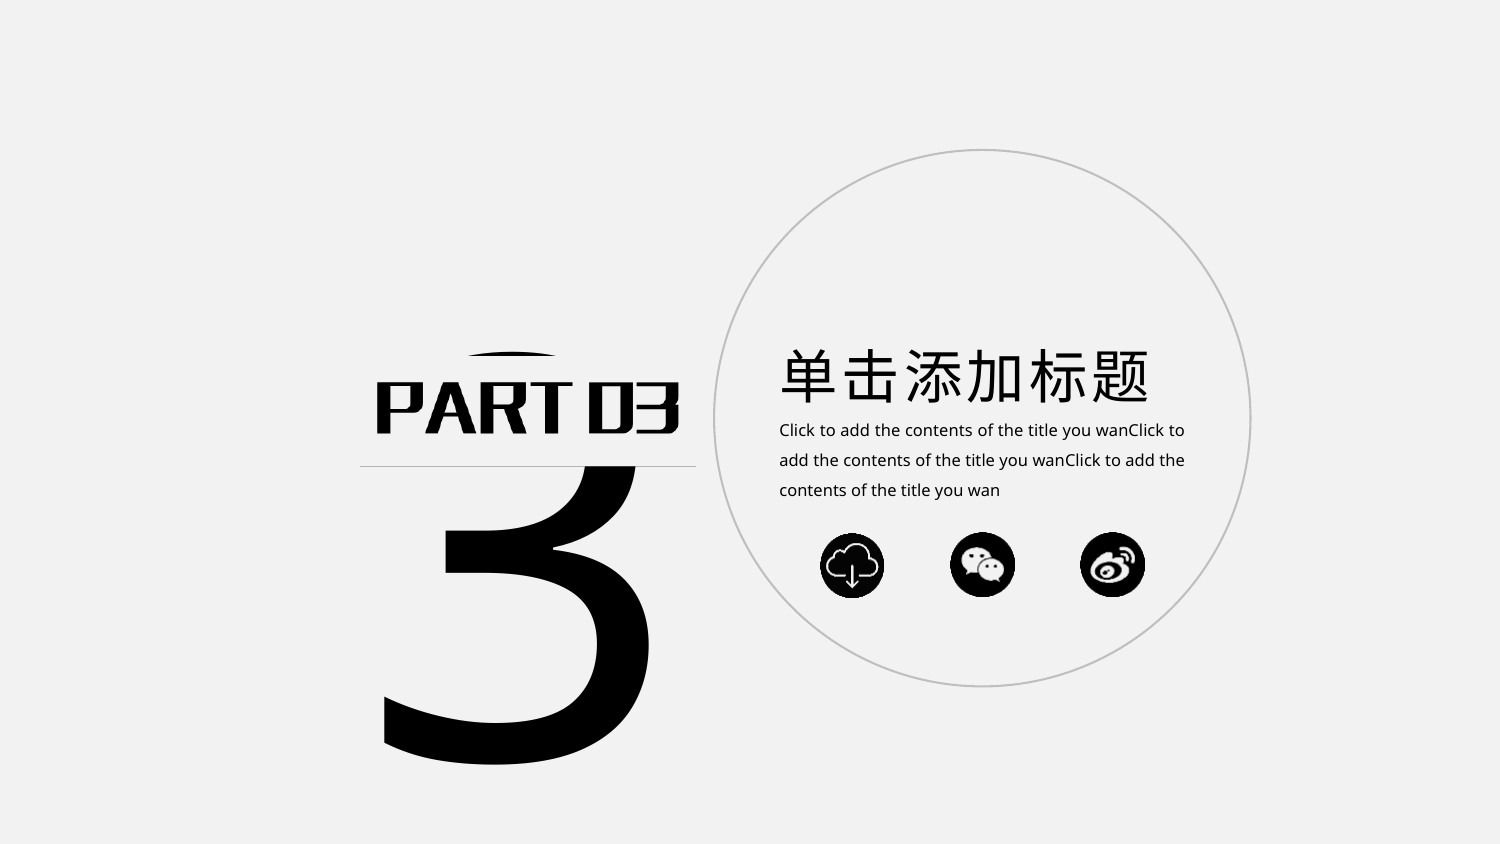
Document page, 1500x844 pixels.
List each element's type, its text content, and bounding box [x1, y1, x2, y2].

picture [340, 356, 715, 480]
picture [950, 532, 1015, 597]
text_box 3 [243, 0, 798, 844]
text_box [715, 148, 1252, 688]
text_box 单击添加标题 Click to add the contents of the title you wanClick to add the contents of the title you wanClick to add the contents of the title you wan [764, 298, 1200, 507]
picture [1080, 532, 1145, 597]
picture [820, 533, 884, 598]
